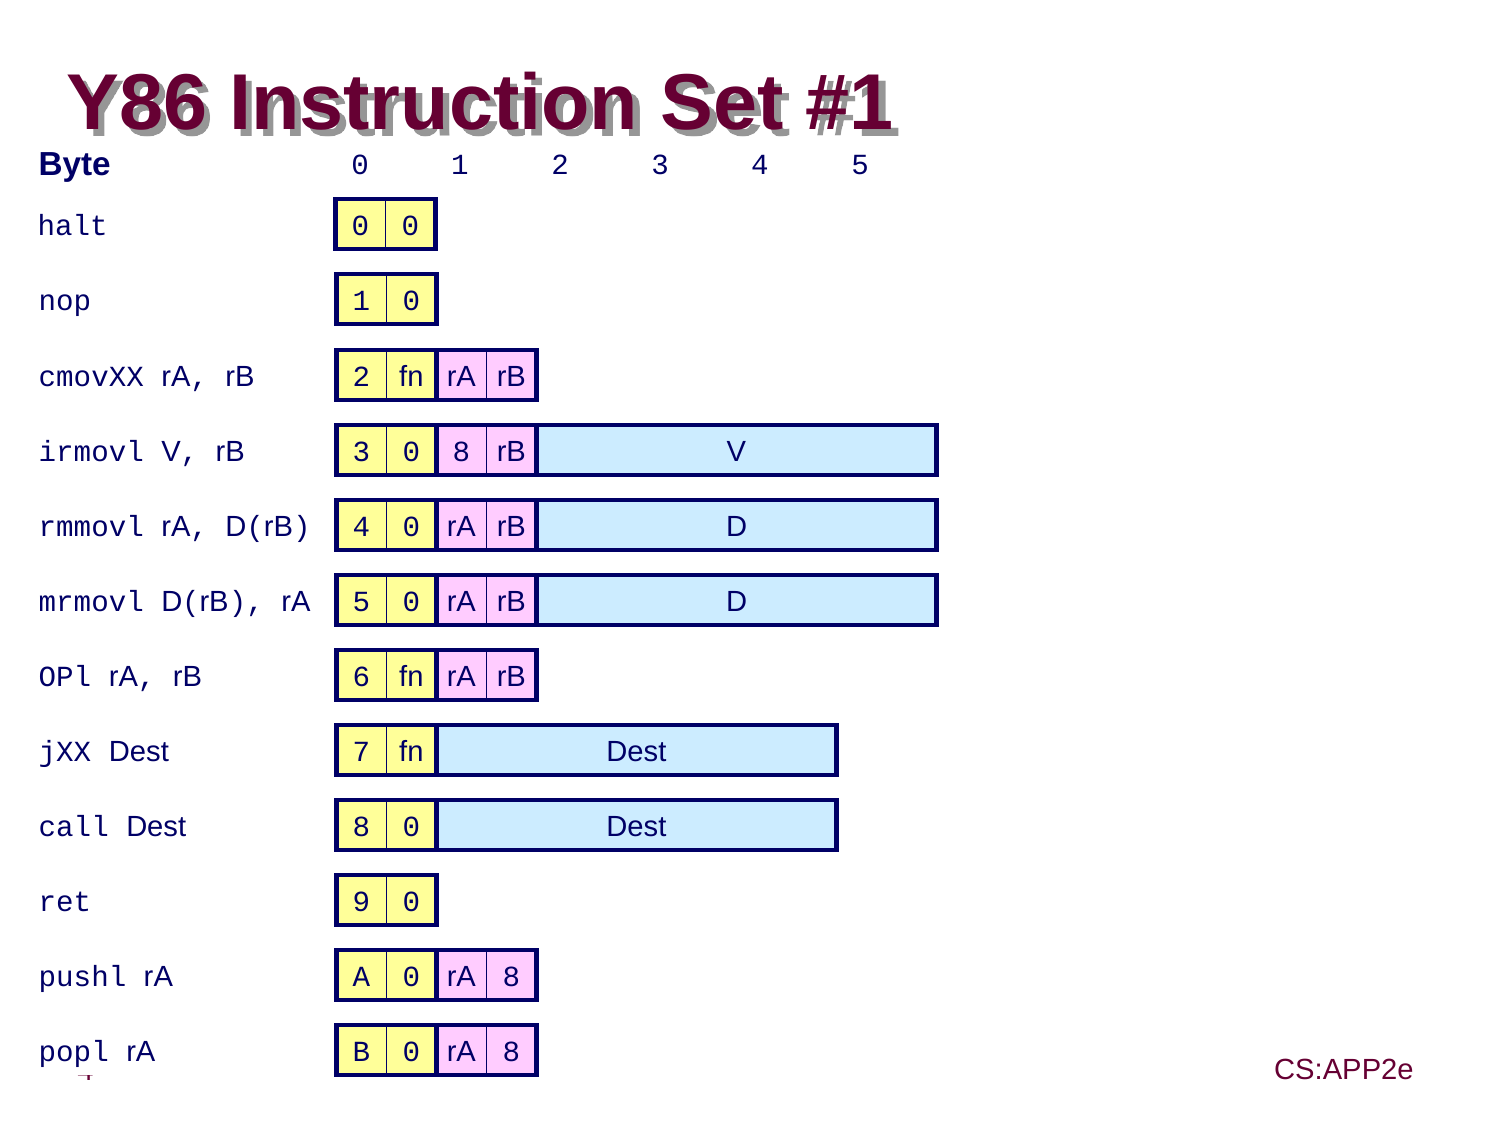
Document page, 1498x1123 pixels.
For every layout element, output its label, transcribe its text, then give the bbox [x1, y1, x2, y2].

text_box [23, 1024, 537, 1076]
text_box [23, 499, 937, 551]
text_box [23, 799, 837, 851]
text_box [23, 424, 937, 476]
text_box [23, 137, 937, 188]
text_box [23, 949, 537, 1001]
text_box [23, 874, 437, 926]
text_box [23, 273, 437, 325]
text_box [23, 349, 537, 401]
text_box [23, 649, 537, 701]
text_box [23, 724, 837, 776]
title Y86 Instruction Set #1 [66, 40, 1495, 169]
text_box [22, 198, 436, 250]
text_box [23, 574, 937, 626]
